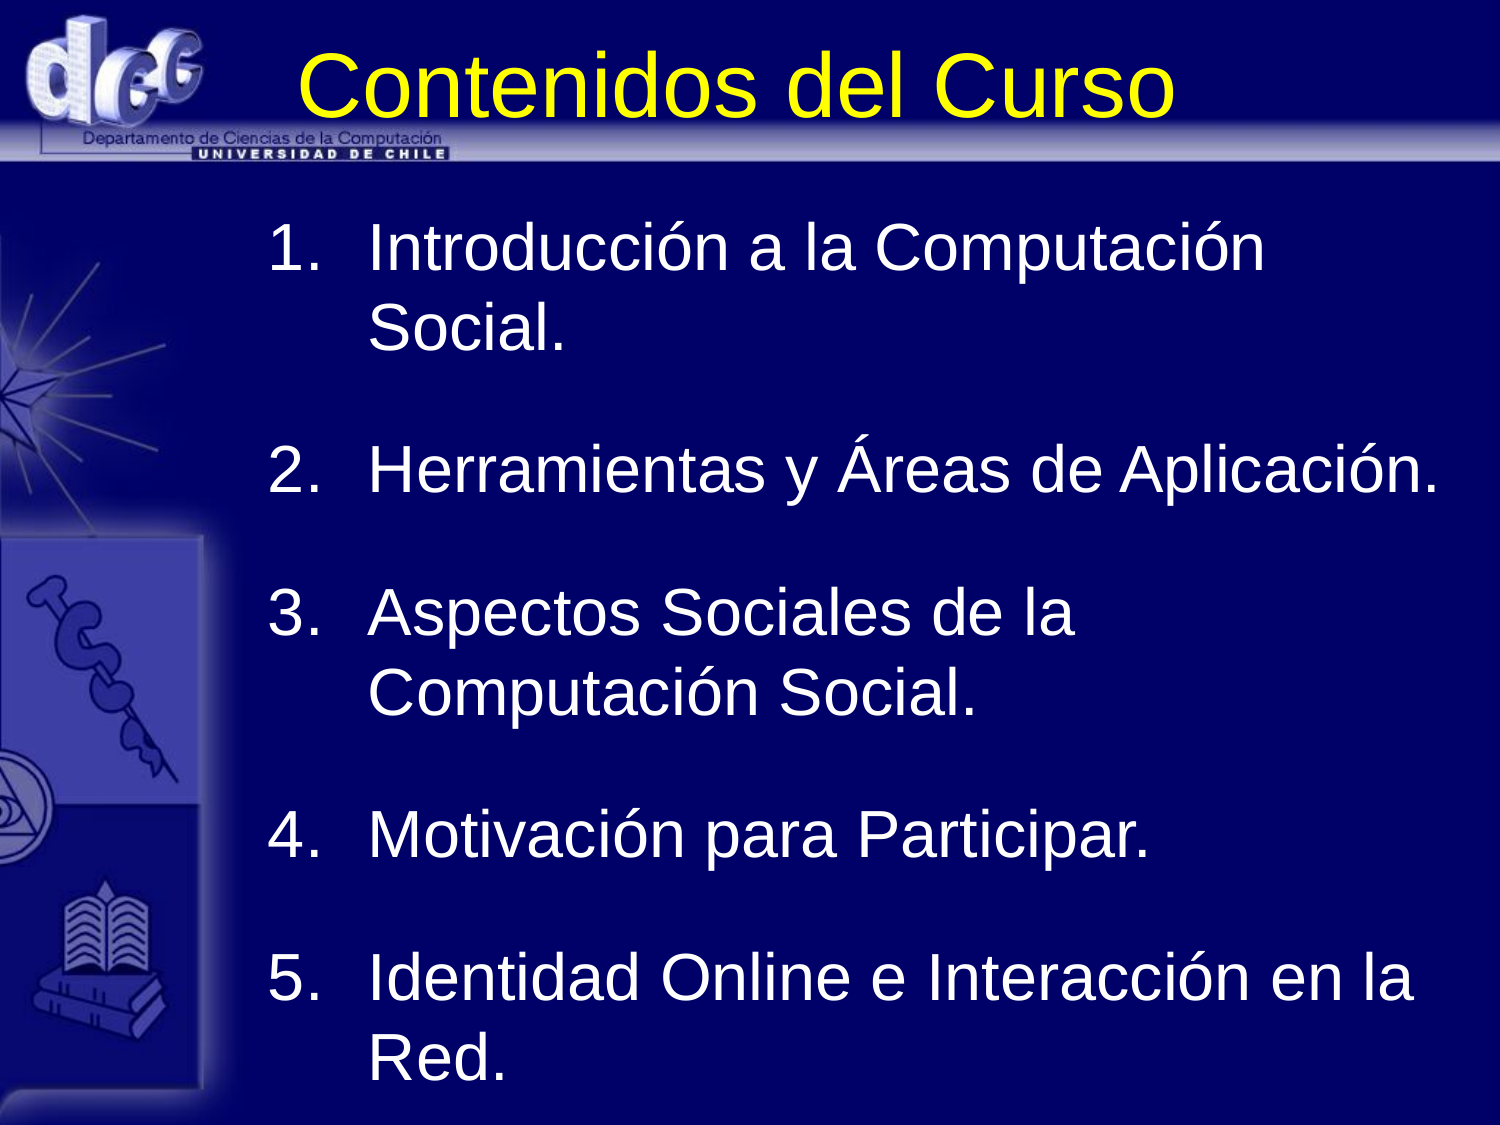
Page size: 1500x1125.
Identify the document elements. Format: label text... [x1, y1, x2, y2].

picture [0, 0, 1500, 1125]
list Introducción a la Computación Social. Herramientas y Áreas de Aplicación. Aspectos Sociales de la Computación Social. Motivación para Participar. Identidad Online e Interacción en la Red. [206, 196, 1471, 1118]
title Contenidos del Curso [112, 0, 1388, 163]
